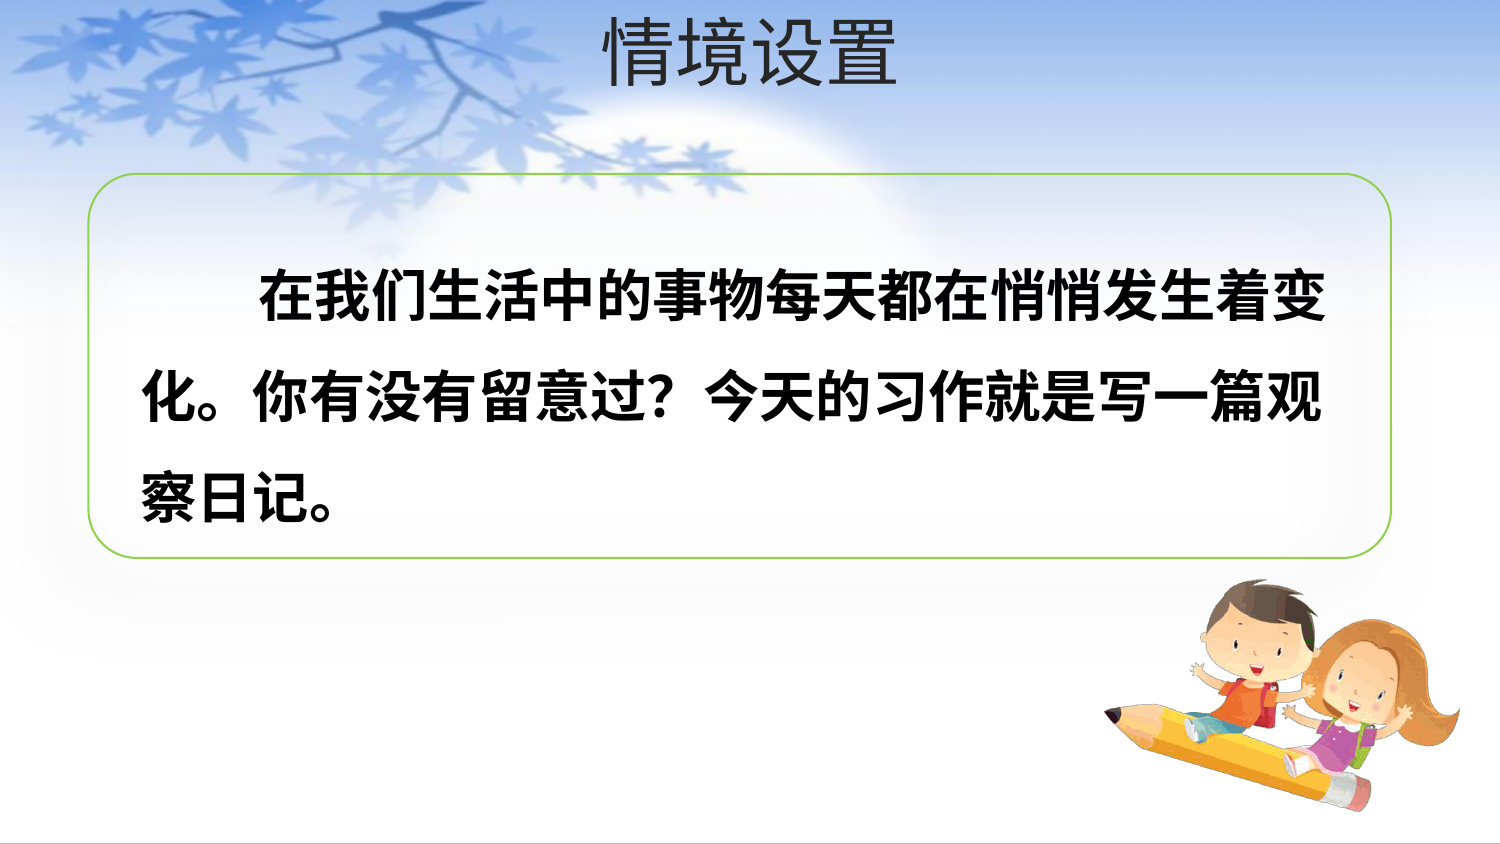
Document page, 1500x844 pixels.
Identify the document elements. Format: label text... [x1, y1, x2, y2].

picture [0, 0, 1500, 844]
title 情境设置 [103, 0, 1397, 102]
text_box [87, 172, 1393, 559]
